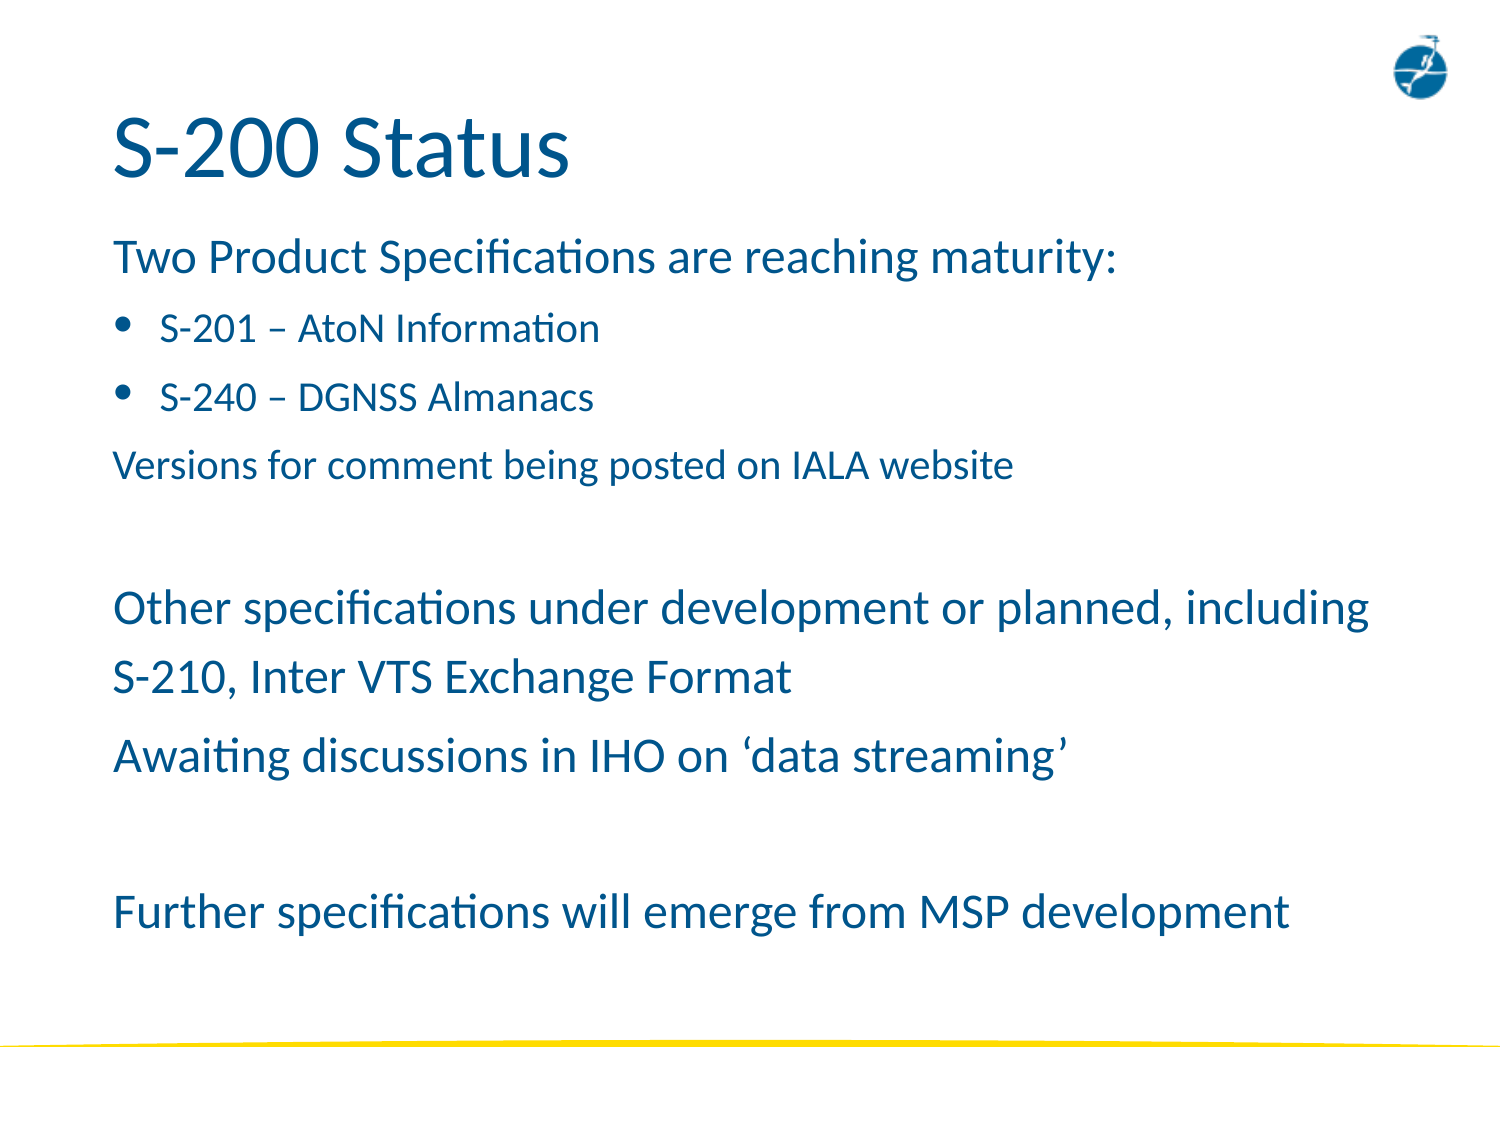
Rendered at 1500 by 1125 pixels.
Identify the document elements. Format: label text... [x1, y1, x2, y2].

title S-200 Status [112, 42, 1388, 197]
list Two Product Specifications are reaching maturity: S-201 – AtoN Information S-240 – DGNSS Almanacs Versions for comment being posted on IALA website Other specifications under development or planned, including S-210, Inter VTS Exchange Format Awaiting discussions in IHO on ‘data streaming’ Further specifications will emerge from MSP development [112, 214, 1388, 1024]
